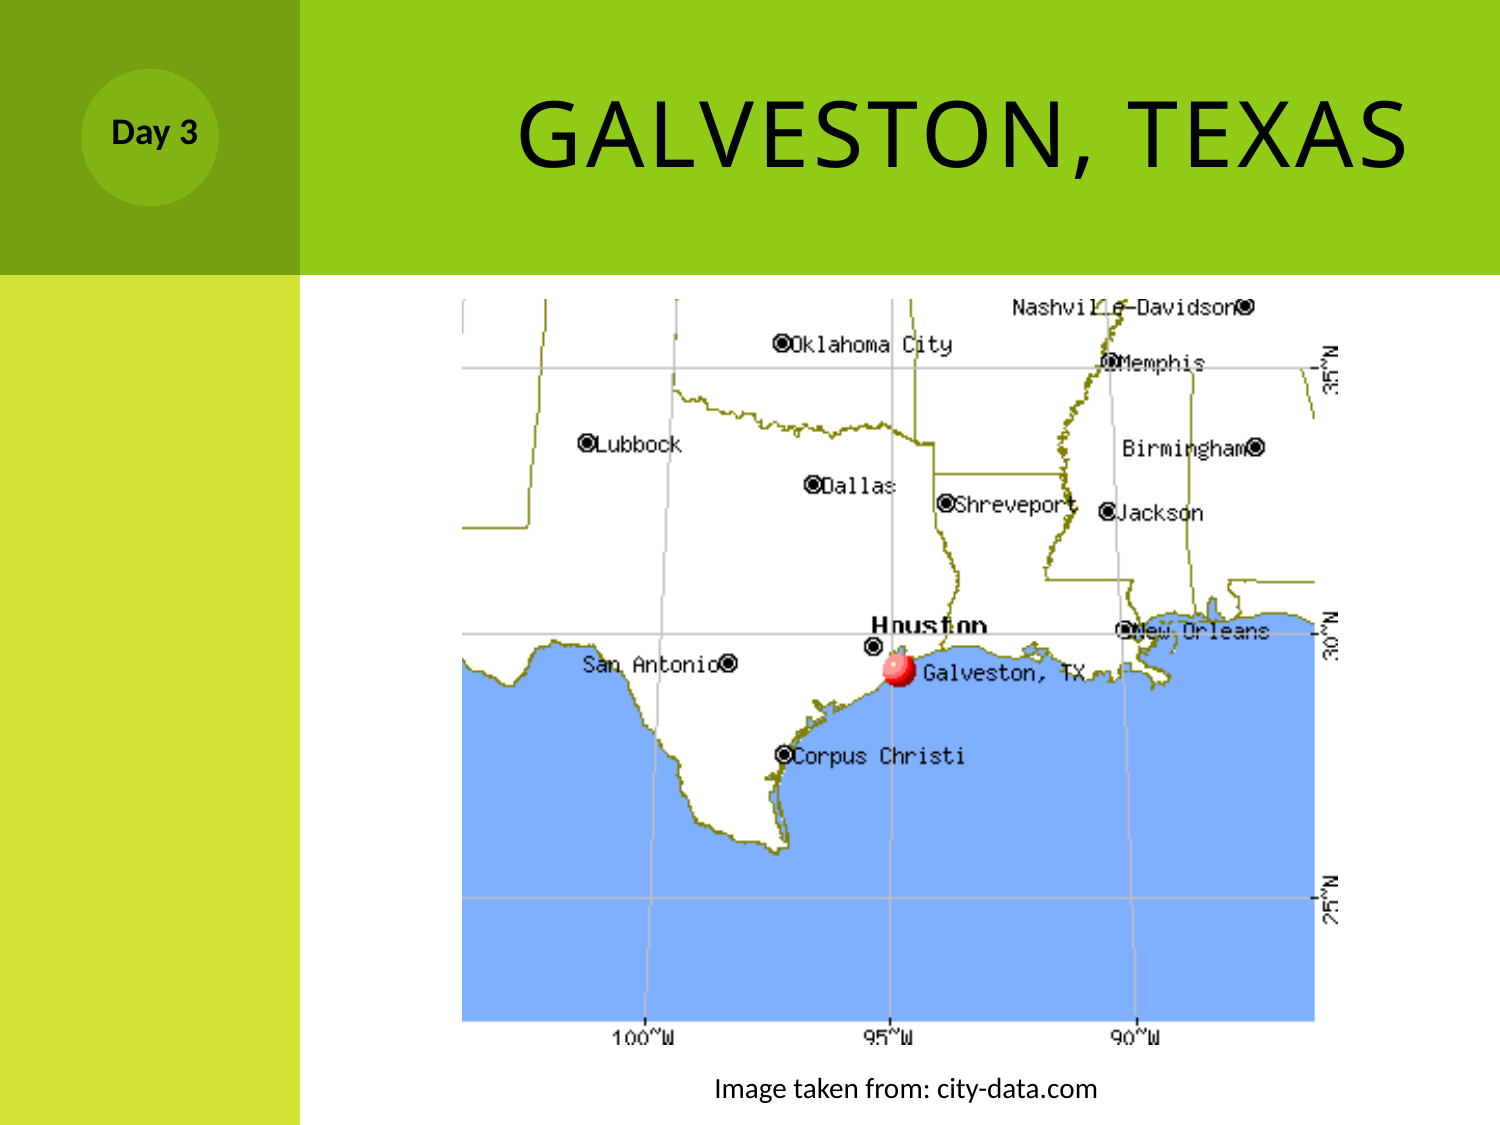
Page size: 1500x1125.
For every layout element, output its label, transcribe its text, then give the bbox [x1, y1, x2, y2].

title Galveston, Texas [399, 37, 1425, 225]
text_box Image taken from: city-data.com [399, 1062, 1413, 1113]
text_box Day 3 [88, 99, 214, 160]
picture [462, 299, 1338, 1045]
